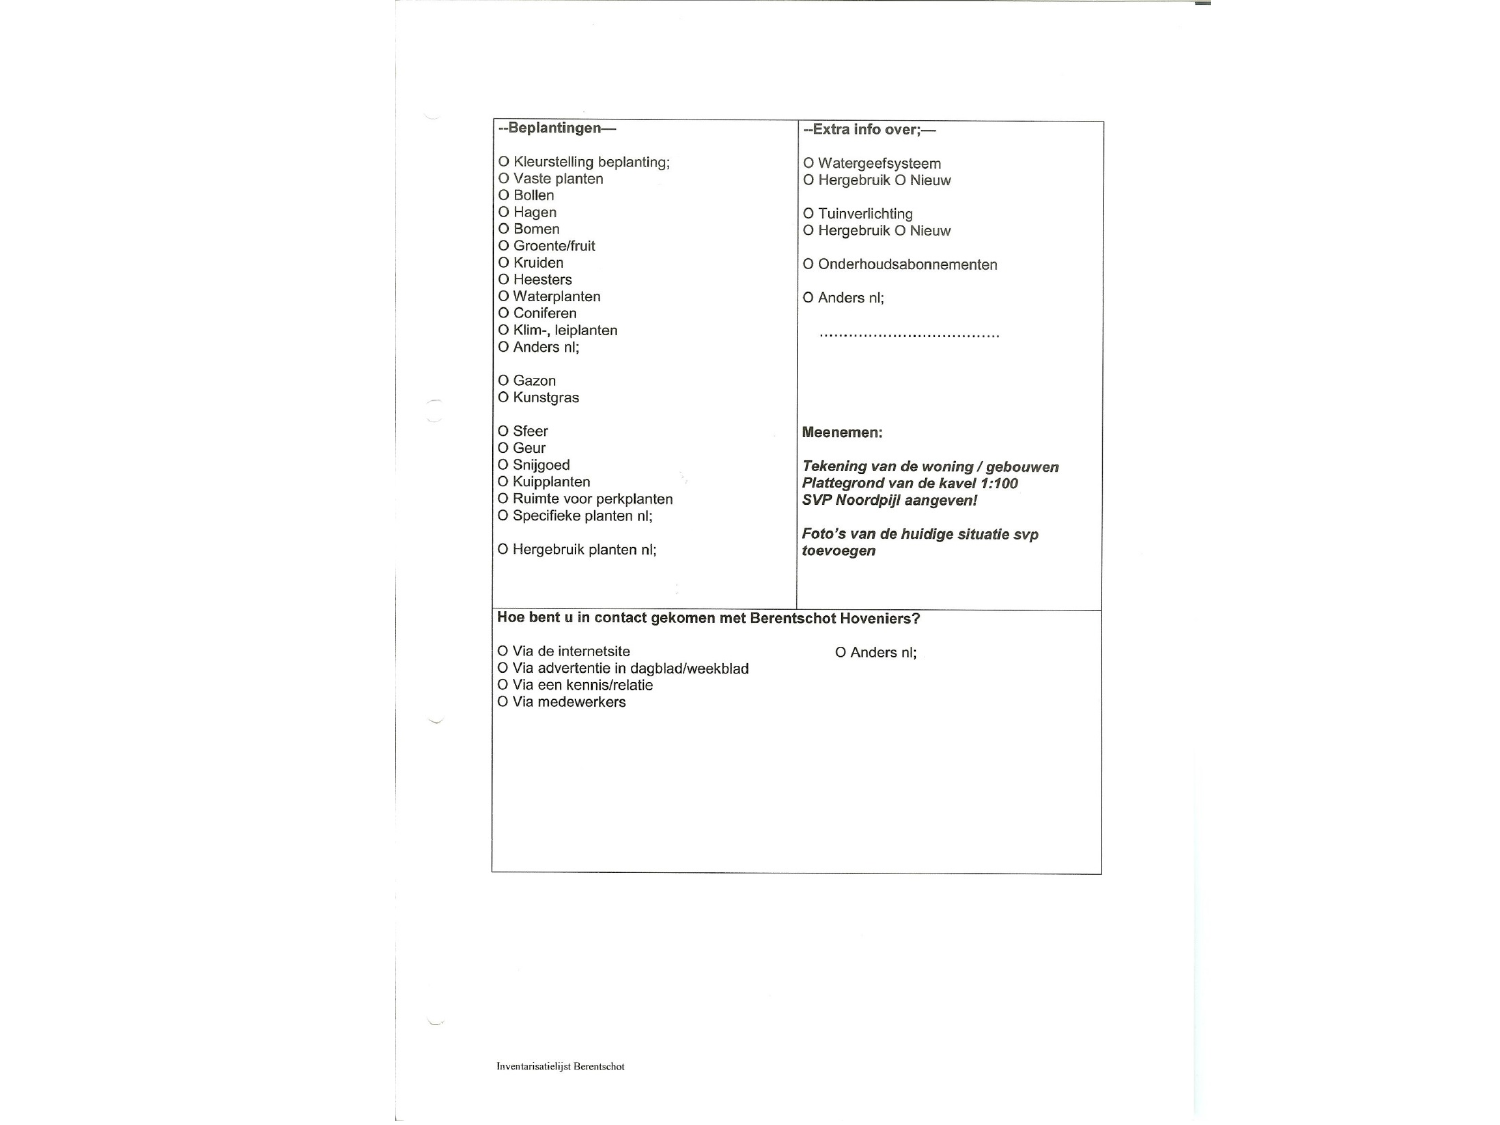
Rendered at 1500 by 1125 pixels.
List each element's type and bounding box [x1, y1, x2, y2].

list [395, 0, 1211, 1122]
